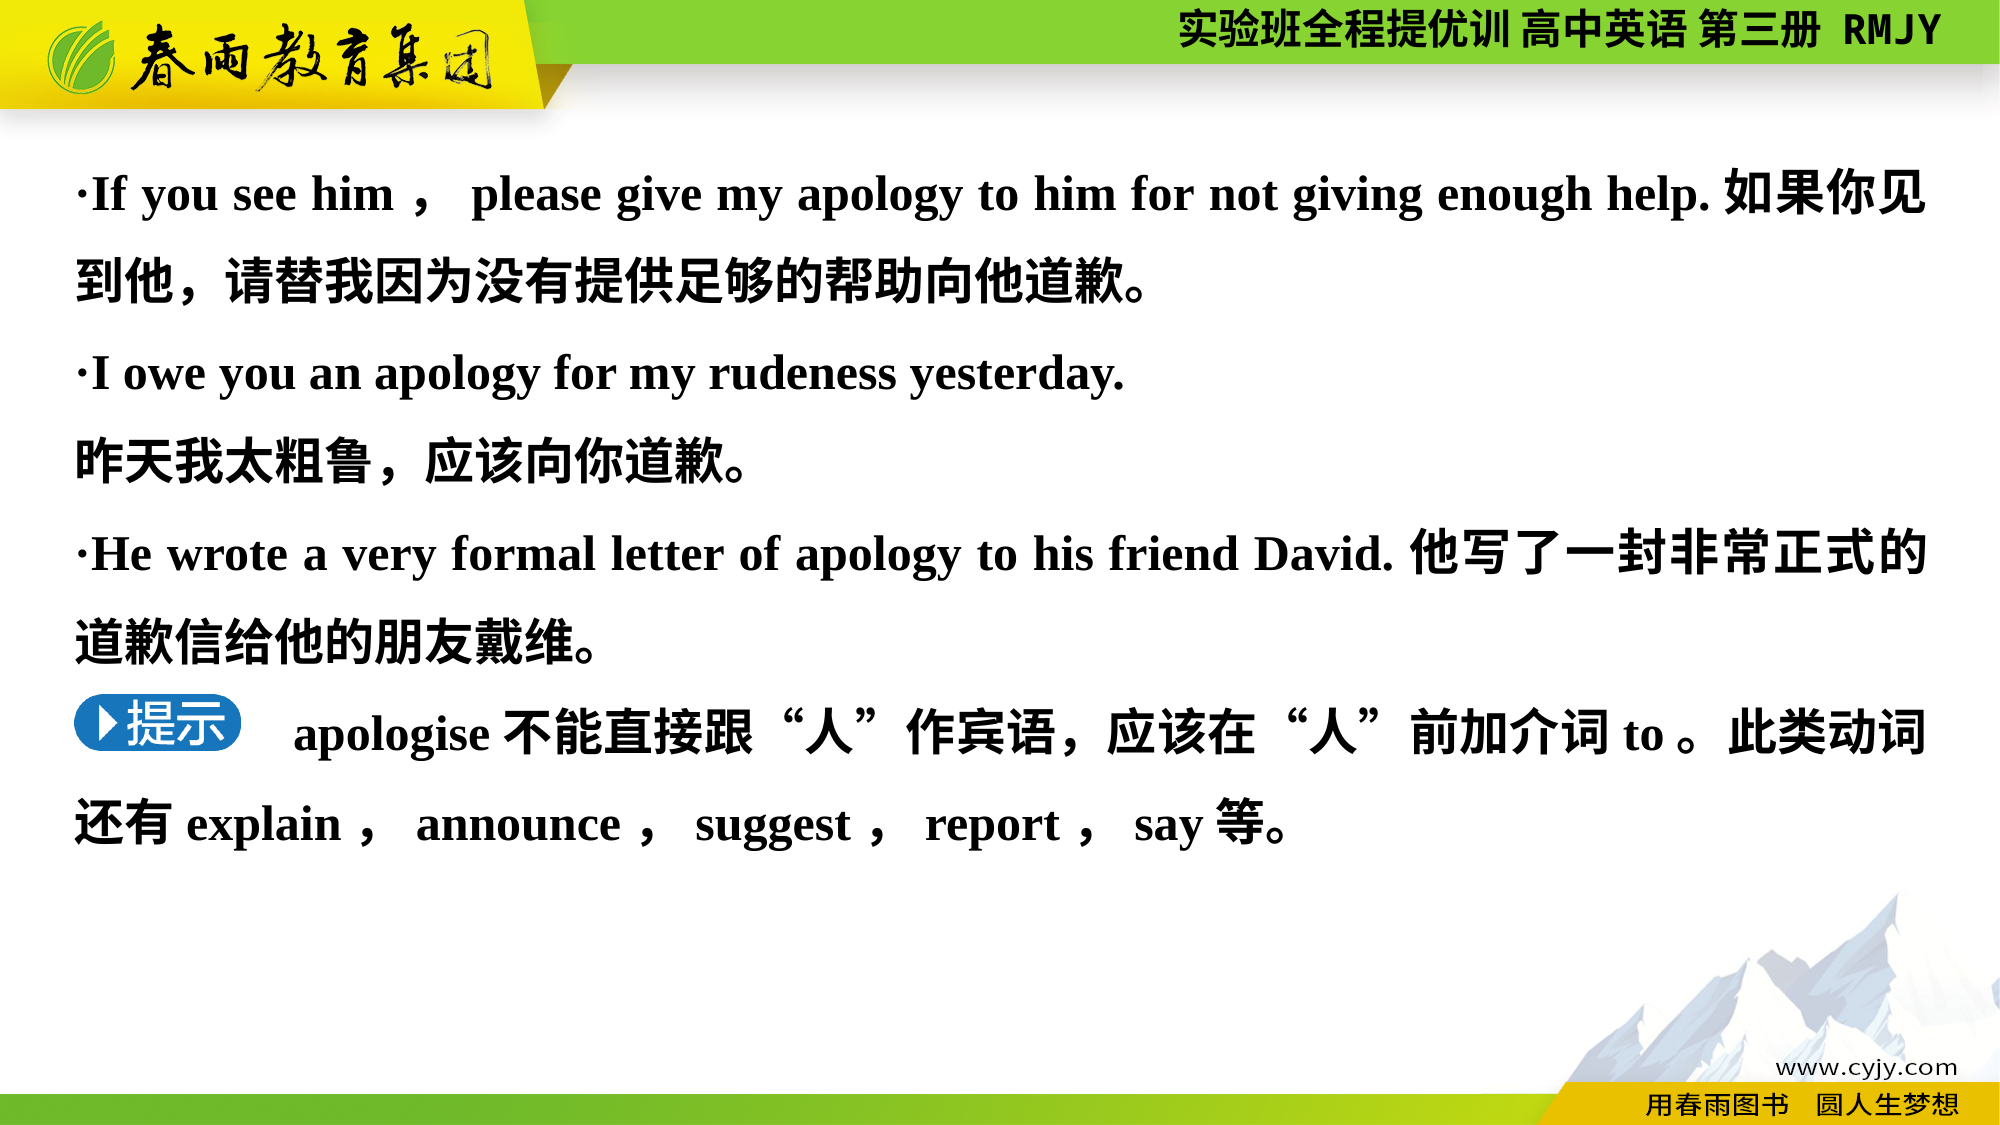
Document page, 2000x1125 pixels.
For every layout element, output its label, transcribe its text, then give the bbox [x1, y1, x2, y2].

picture [0, 0, 2000, 1125]
list ·If you see him，please give my apology to him for not giving enough help.如果你见到他，请替我因为没有提供足够的帮助向他道歉。 ·I owe you an apology for my rudeness yesterday. 昨天我太粗鲁，应该向你道歉。 ·He wrote a very formal letter of apology to his friend David.他写了一封非常正式的道歉信给他的朋友戴维。 apologise不能直接跟“人”作宾语，应该在“人”前加介词to。此类动词还有explain，announce，suggest，report，say等。 [59, 122, 1944, 854]
